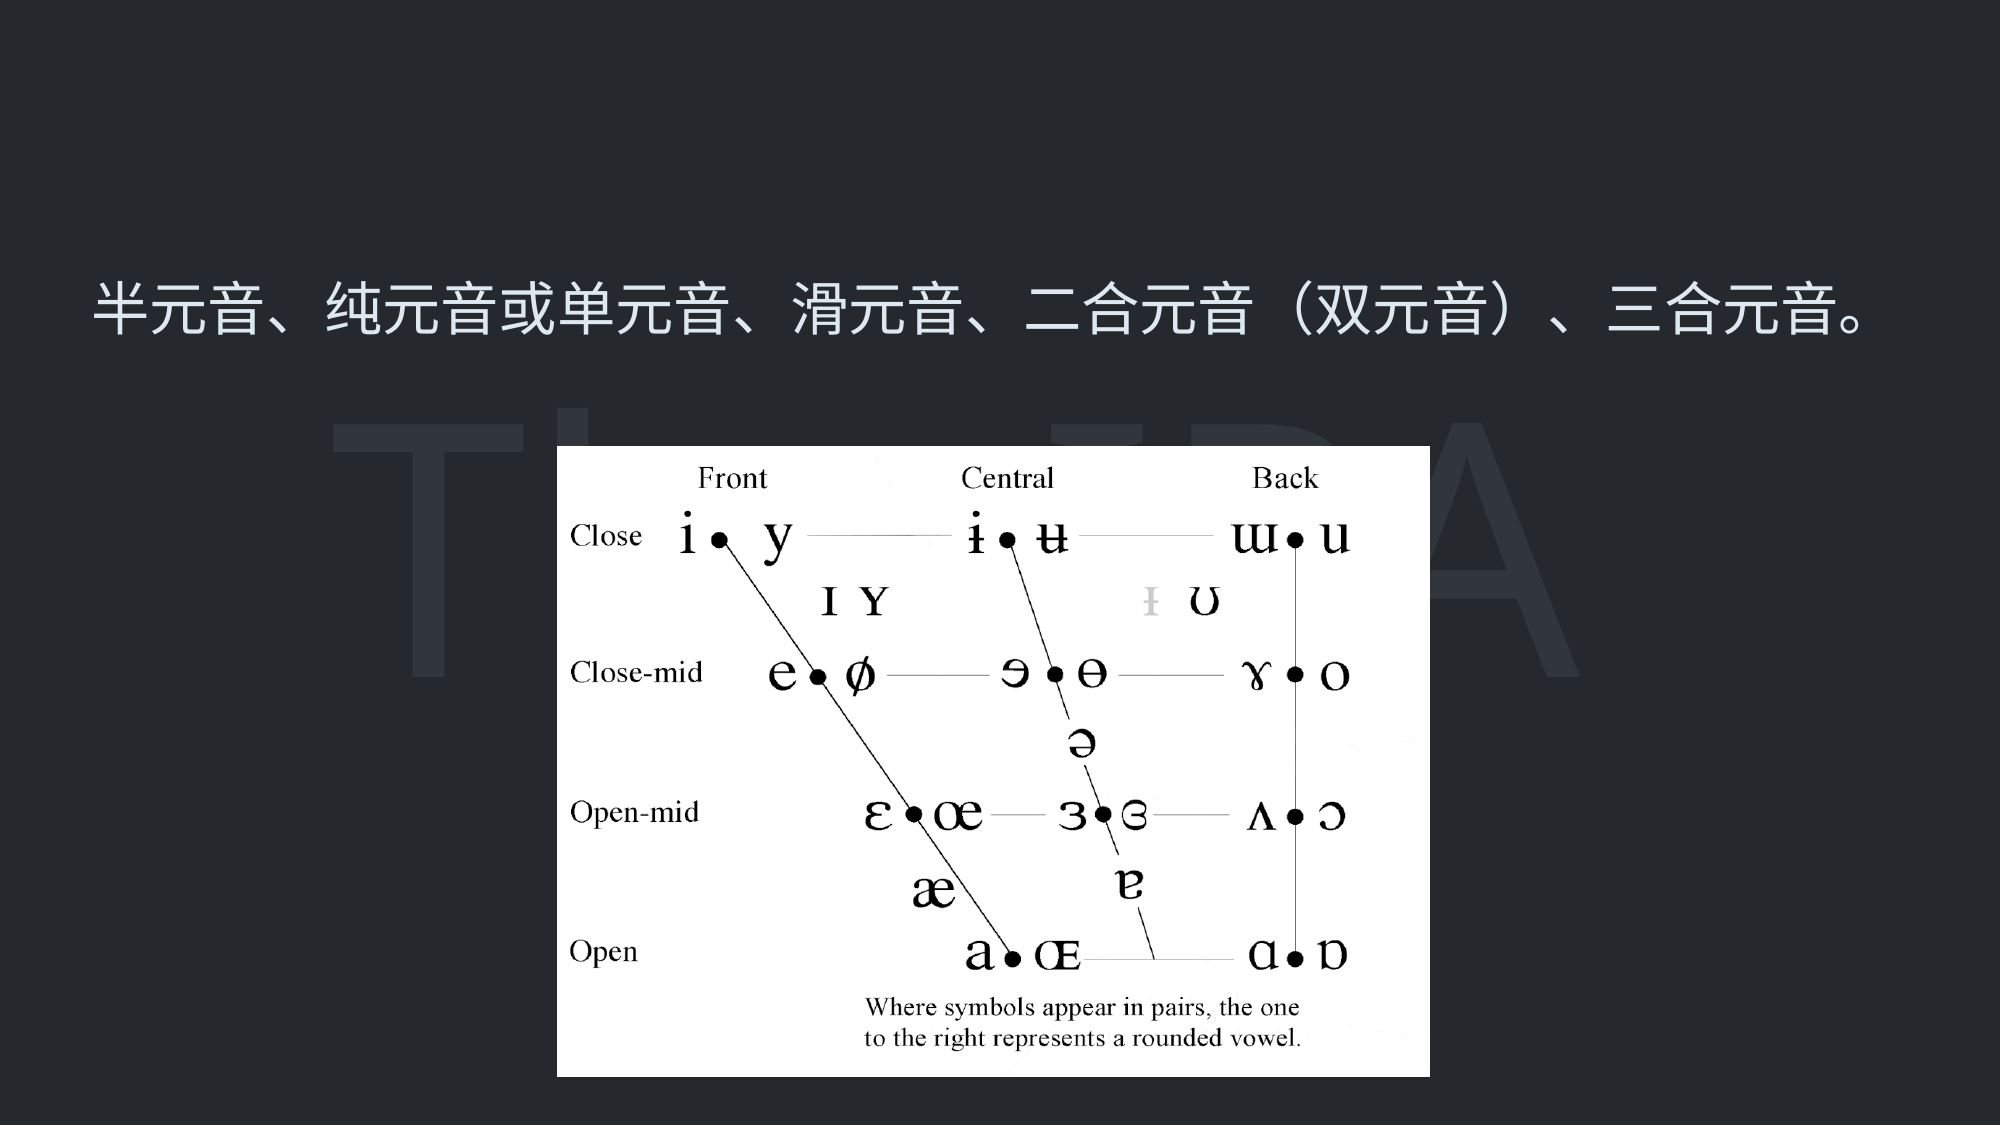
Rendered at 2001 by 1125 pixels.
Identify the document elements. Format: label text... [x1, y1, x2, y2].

text_box 半元音、纯元音或单元音、滑元音、二合元音（双元音）、三合元音。 [76, 264, 1911, 420]
text_box The IPA [315, 420, 1685, 811]
picture [557, 446, 1430, 1078]
